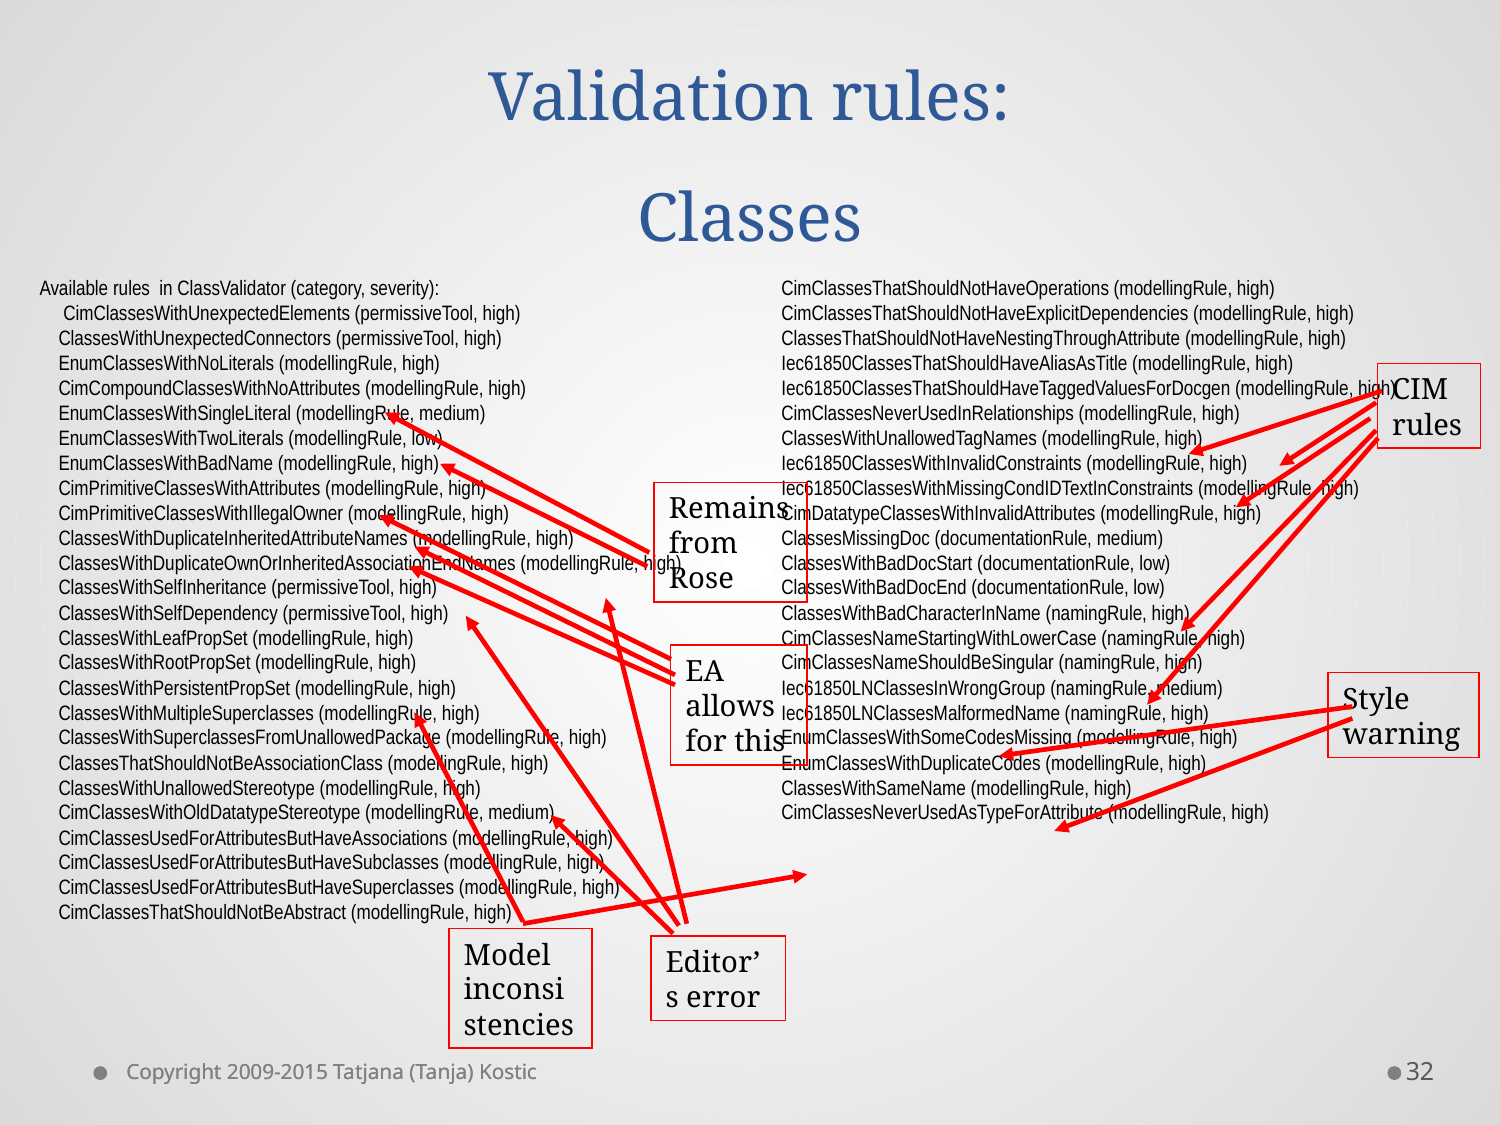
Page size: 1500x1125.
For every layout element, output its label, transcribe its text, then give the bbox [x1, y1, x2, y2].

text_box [998, 363, 1481, 832]
slide_number 32 [1401, 1042, 1494, 1103]
text_box Available rules in ClassValidator (category, severity): CimClassesWithUnexpectedElements (permissiveTool, high) ClassesWithUnexpectedConnectors (permissiveTool, high) EnumClassesWithNoLiterals (modellingRule, high) CimCompoundClassesWithNoAttributes (modellingRule, high) EnumClassesWithSingleLiteral (modellingRule, medium) EnumClassesWithTwoLiterals (modellingRule, low) EnumClassesWithBadName (modellingRule, high) CimPrimitiveClassesWithAttributes (modellingRule, high) CimPrimitiveClassesWithIllegalOwner (modellingRule, high) ClassesWithDuplicateInheritedAttributeNames (modellingRule, high) ClassesWithDuplicateOwnOrInheritedAssociationEndNames (modellingRule, high) ClassesWithSelfInheritance (permissiveTool, high) ClassesWithSelfDependency (permissiveTool, high) ClassesWithLeafPropSet (modellingRule, high) ClassesWithRootPropSet (modellingRule, high) ClassesWithPersistentPropSet (modellingRule, high) ClassesWithMultipleSuperclasses (modellingRule, high) ClassesWithSuperclassesFromUnallowedPackage (modellingRule, high) ClassesThatShouldNotBeAssociationClass (modellingRule, high) ClassesWithUnallowedStereotype (modellingRule, high) CimClassesWithOldDatatypeStereotype (modellingRule, medium) CimClassesUsedForAttributesButHaveAssociations (modellingRule, high) CimClassesUsedForAttributesButHaveSubclasses (modellingRule, high) CimClassesUsedForAttributesButHaveSuperclasses (modellingRule, high) CimClassesThatShouldNotBeAbstract (modellingRule, high) CimClassesThatShouldNotHaveOperations (modellingRule, high) CimClassesThatShouldNotHaveExplicitDependencies (modellingRule, high) ClassesThatShouldNotHaveNestingThroughAttribute (modellingRule, high) Iec61850ClassesThatShouldHaveAliasAsTitle (modellingRule, high) Iec61850ClassesThatShouldHaveTaggedValuesForDocgen (modellingRule, high) CimClassesNeverUsedInRelationships (modellingRule, high) ClassesWithUnallowedTagNames (modellingRule, high) Iec61850ClassesWithInvalidConstraints (modellingRule, high) Iec61850ClassesWithMissingCondIDTextInConstraints (modellingRule, high) CimDatatypeClassesWithInvalidAttributes (modellingRule, high) ClassesMissingDoc (documentationRule, medium) ClassesWithBadDocStart (documentationRule, low) ClassesWithBadDocEnd (documentationRule, low) ClassesWithBadCharacterInName (namingRule, high) CimClassesNameStartingWithLowerCase (namingRule, high) CimClassesNameShouldBeSingular (namingRule, high) Iec61850LNClassesInWrongGroup (namingRule, medium) Iec61850LNClassesMalformedName (namingRule, high) EnumClassesWithSomeCodesMissing (modellingRule, high) EnumClassesWithDuplicateCodes (modellingRule, high) ClassesWithSameName (modellingRule, high) CimClassesNeverUsedAsTypeForAttribute (modellingRule, high) [24, 267, 1500, 933]
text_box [378, 412, 808, 1050]
title Validation rules: Classes [75, 0, 1425, 263]
